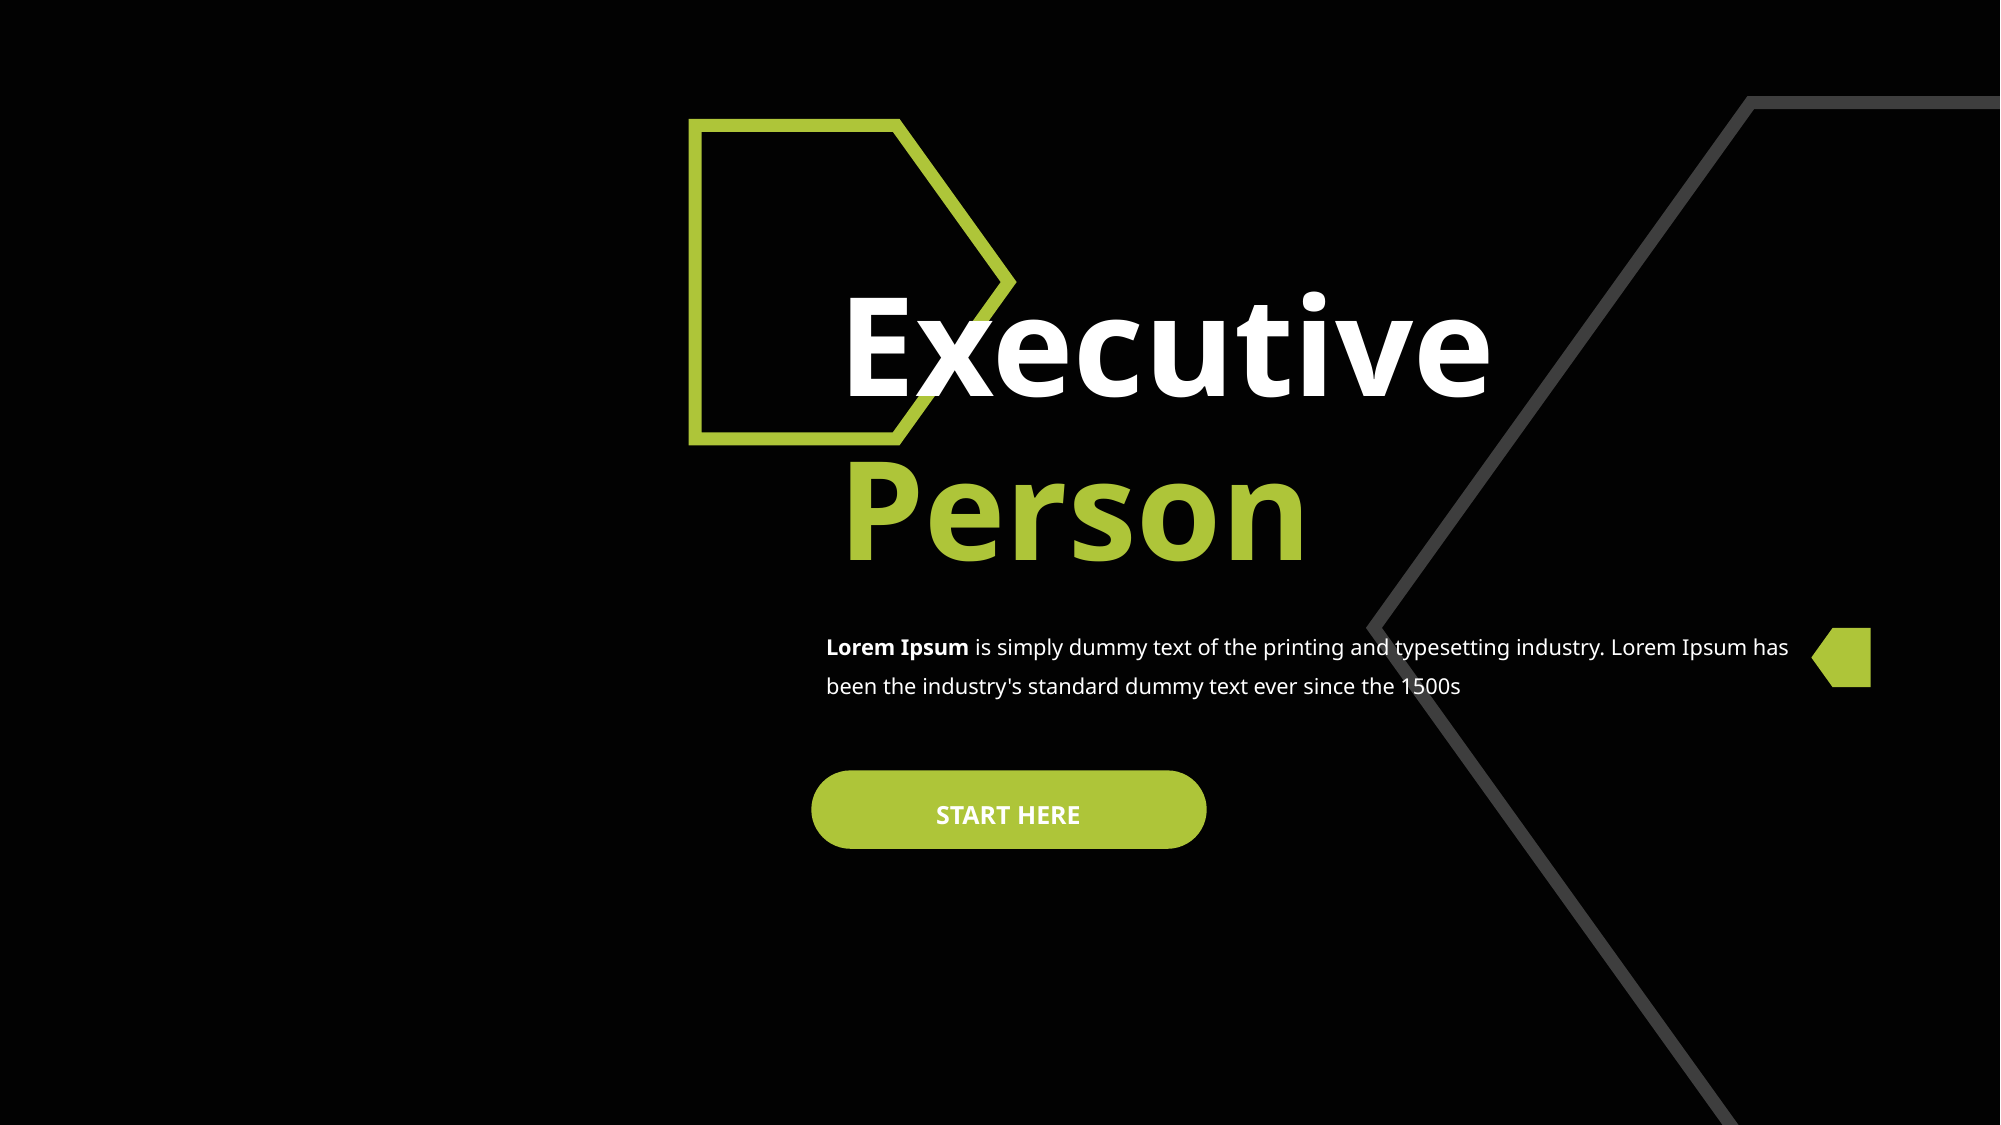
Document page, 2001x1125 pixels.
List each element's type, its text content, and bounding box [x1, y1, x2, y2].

text_box Lorem Ipsum is simply dummy text of the printing and typesetting industry. Lorem Ipsum has been the industry's standard dummy text ever since the 1500s [811, 612, 1812, 707]
text_box [1384, 101, 2000, 1125]
text_box [693, 124, 988, 440]
text_box Executive Person [823, 251, 1511, 596]
text_box START HERE [858, 777, 1160, 837]
text_box [810, 769, 1208, 850]
